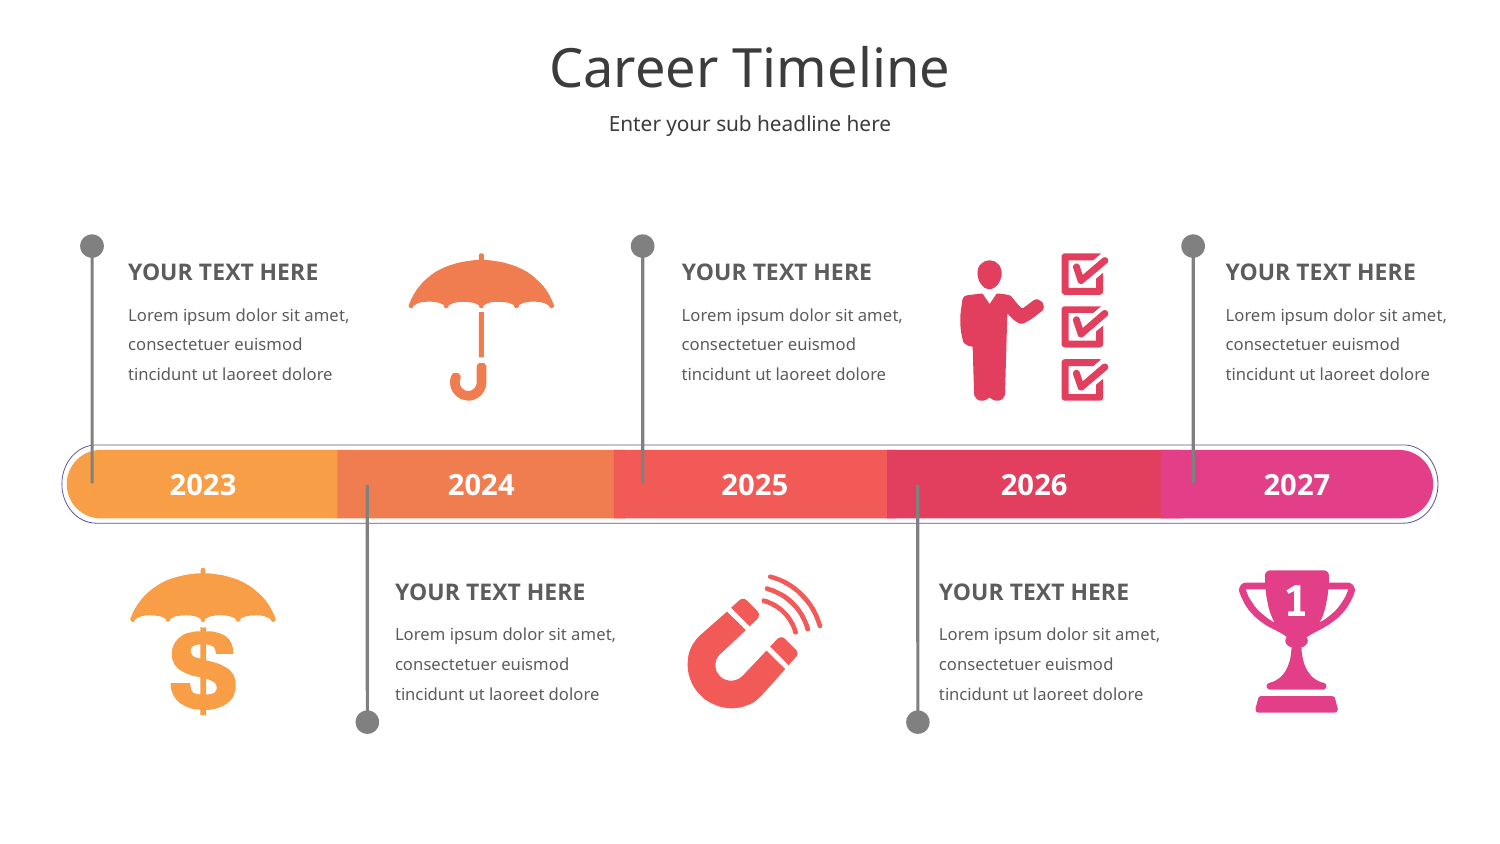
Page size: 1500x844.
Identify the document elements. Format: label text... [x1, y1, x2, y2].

text_box 2024 [408, 466, 555, 502]
text_box [80, 234, 104, 258]
text_box 2025 [682, 466, 828, 502]
text_box [337, 449, 613, 519]
text_box [613, 449, 887, 519]
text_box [1225, 257, 1468, 386]
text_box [127, 257, 371, 386]
title Career Timeline [63, 25, 1437, 107]
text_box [1238, 570, 1356, 713]
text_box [681, 257, 924, 386]
text_box [66, 449, 337, 519]
text_box [630, 234, 655, 258]
text_box [887, 449, 1160, 519]
list Enter your sub headline here [63, 108, 1437, 138]
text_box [408, 253, 555, 401]
text_box 2026 [961, 466, 1108, 502]
text_box [1160, 449, 1434, 519]
text_box [906, 710, 930, 734]
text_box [938, 577, 1182, 706]
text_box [130, 567, 276, 716]
text_box 2023 [130, 466, 276, 502]
text_box [1181, 234, 1206, 258]
text_box [355, 710, 380, 734]
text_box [394, 577, 638, 706]
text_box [687, 574, 823, 709]
text_box 2027 [1224, 466, 1370, 502]
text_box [960, 253, 1109, 401]
